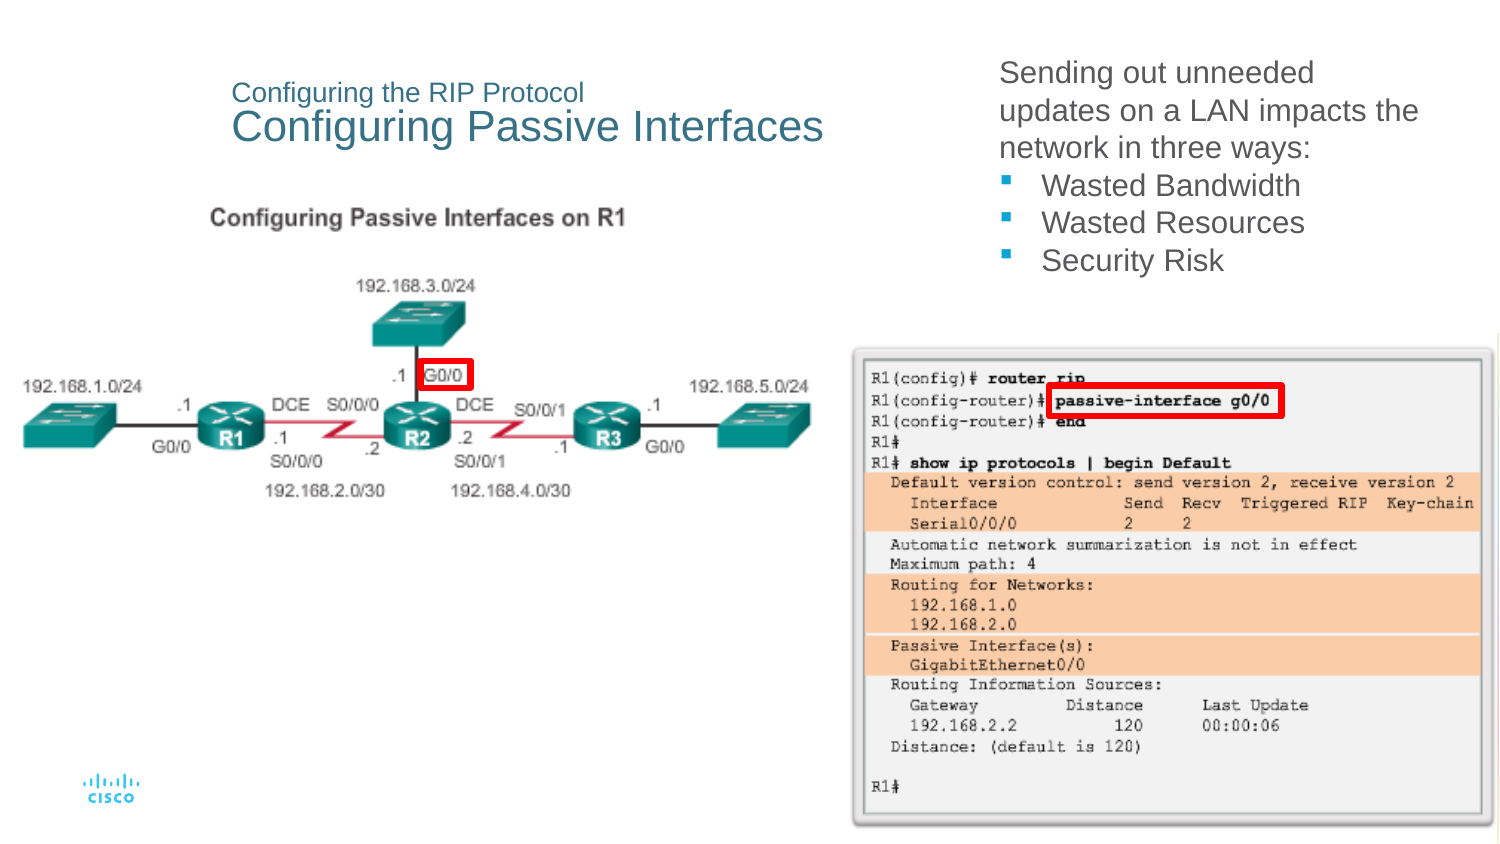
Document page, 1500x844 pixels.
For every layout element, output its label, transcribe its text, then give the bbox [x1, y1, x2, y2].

picture [0, 199, 814, 521]
picture [835, 333, 1499, 844]
text_box Sending out unneeded updates on a LAN impacts the network in three ways: Wasted Bandwidth Wasted Resources Security Risk [984, 45, 1441, 285]
title Configuring the RIP Protocol Configuring Passive Interfaces [216, 60, 984, 170]
